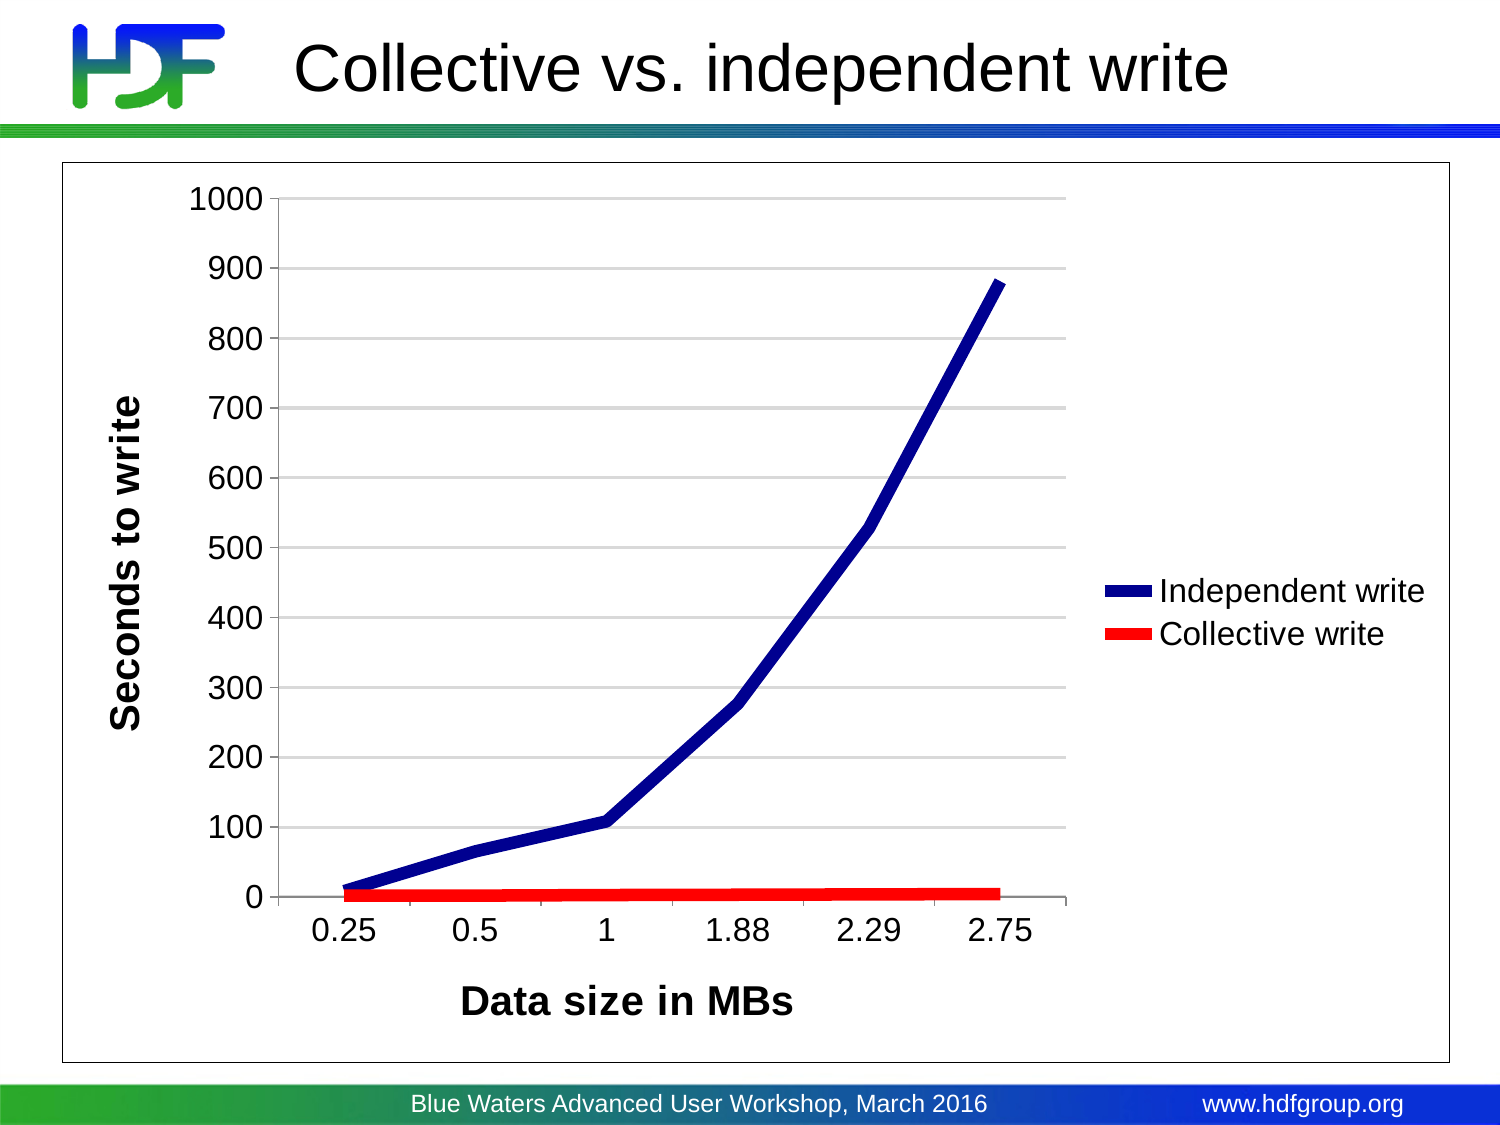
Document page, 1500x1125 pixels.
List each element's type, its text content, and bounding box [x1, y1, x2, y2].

chart [62, 162, 1451, 1063]
title Collective vs. independent write [187, 24, 1338, 113]
picture [0, 0, 1500, 1125]
footer Blue Waters Advanced User Workshop, March 2016 [374, 1087, 1026, 1125]
